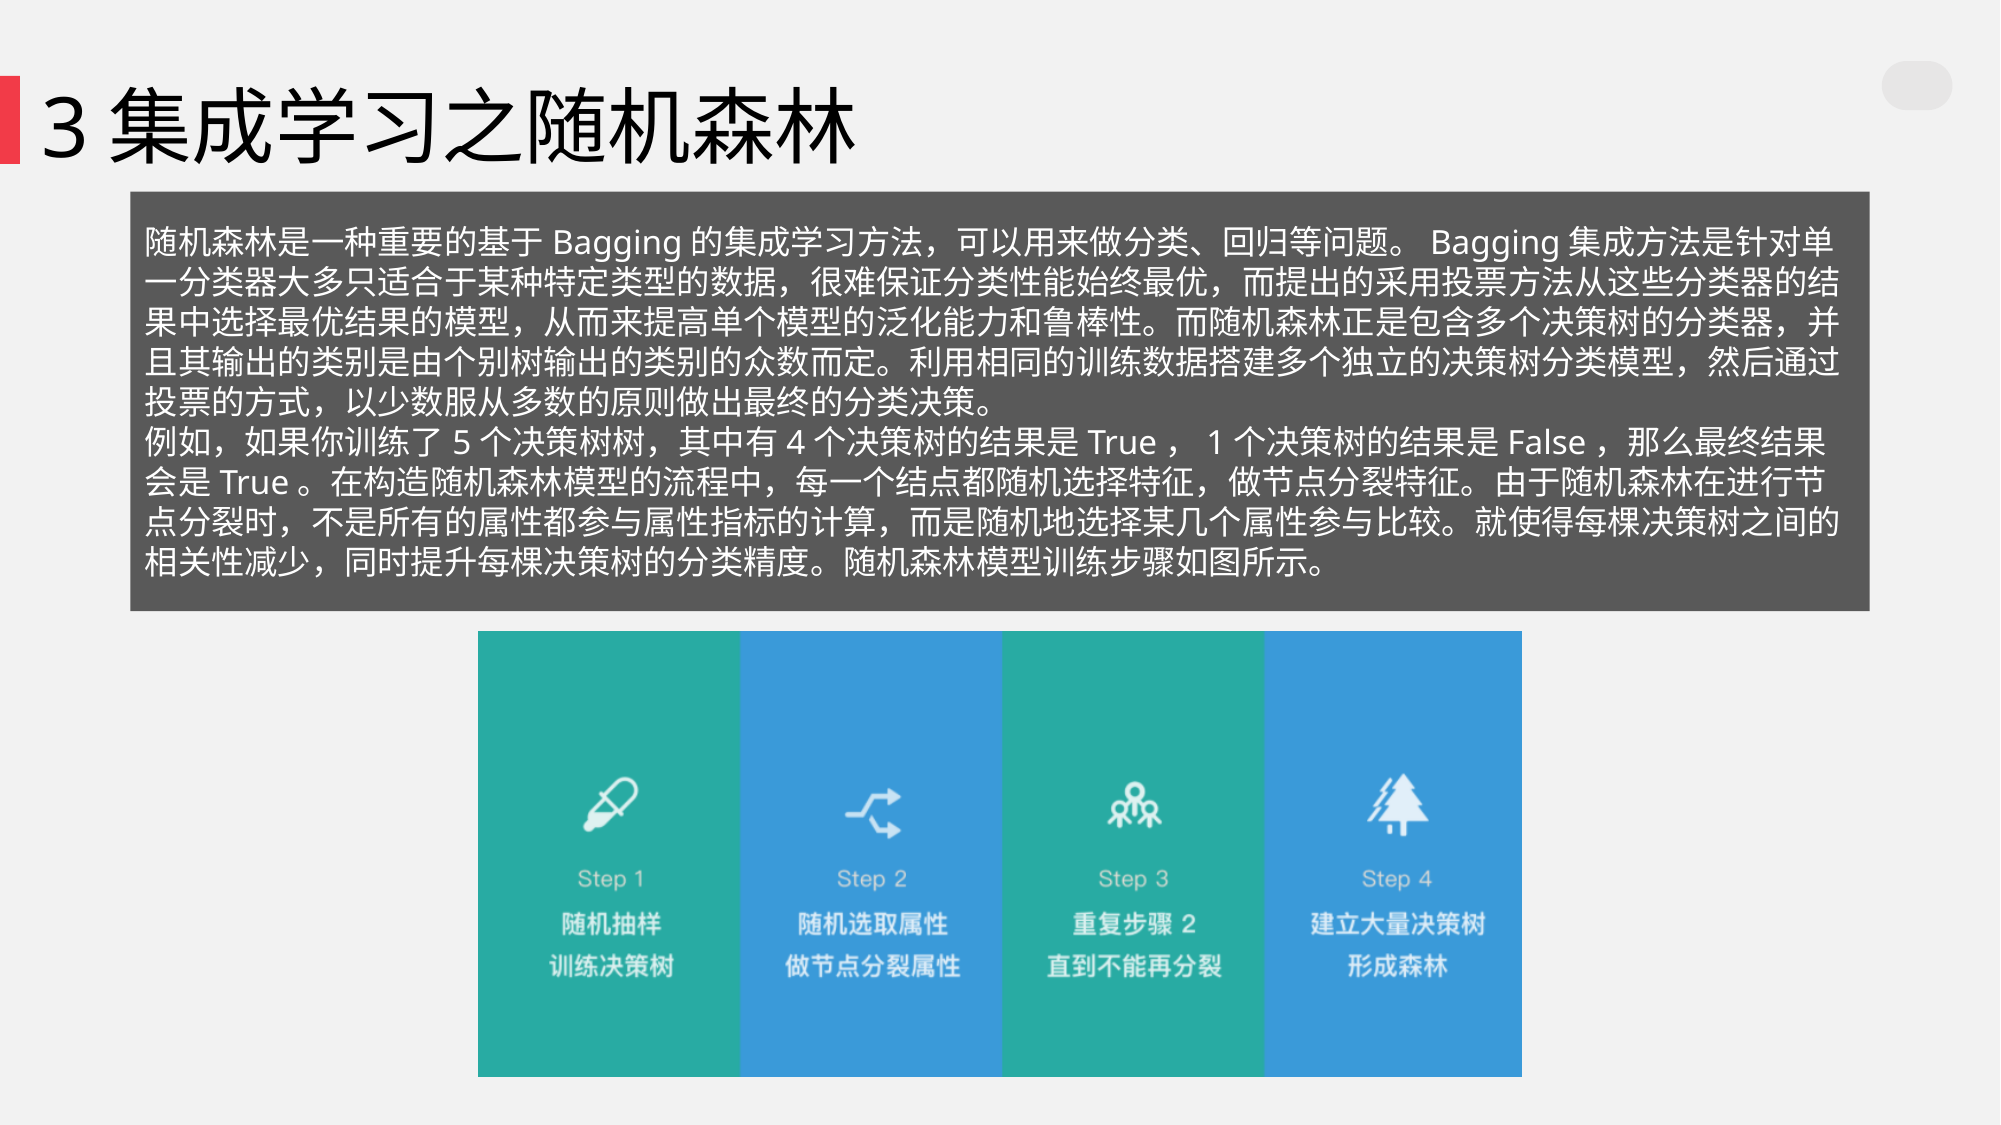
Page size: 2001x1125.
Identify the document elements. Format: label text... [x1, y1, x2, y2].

text_box 随机森林是一种重要的基于Bagging的集成学习方法，可以用来做分类、回归等问题。Bagging集成方法是针对单一分类器大多只适合于某种特定类型的数据，很难保证分类性能始终最优，而提出的采用投票方法从这些分类器的结果中选择最优结果的模型，从而来提高单个模型的泛化能力和鲁棒性。而随机森林正是包含多个决策树的分类器，并且其输出的类别是由个别树输出的类别的众数而定。利用相同的训练数据搭建多个独立的决策树分类模型，然后通过投票的方式，以少数服从多数的原则做出最终的分类决策。 例如，如果你训练了5个决策树树，其中有4个决策树的结果是True，1个决策树的结果是False，那么最终结果会是True。在构造随机森林模型的流程中，每一个结点都随机选择特征，做节点分裂特征。由于随机森林在进行节点分裂时，不是所有的属性都参与属性指标的计算，而是随机地选择某几个属性参与比较。就使得每棵决策树之间的相关性减少，同时提升每棵决策树的分类精度。随机森林模型训练步骤如图所示。 [129, 190, 1871, 612]
picture [478, 631, 1522, 1077]
list 3集成学习之随机森林 [41, 75, 1836, 186]
